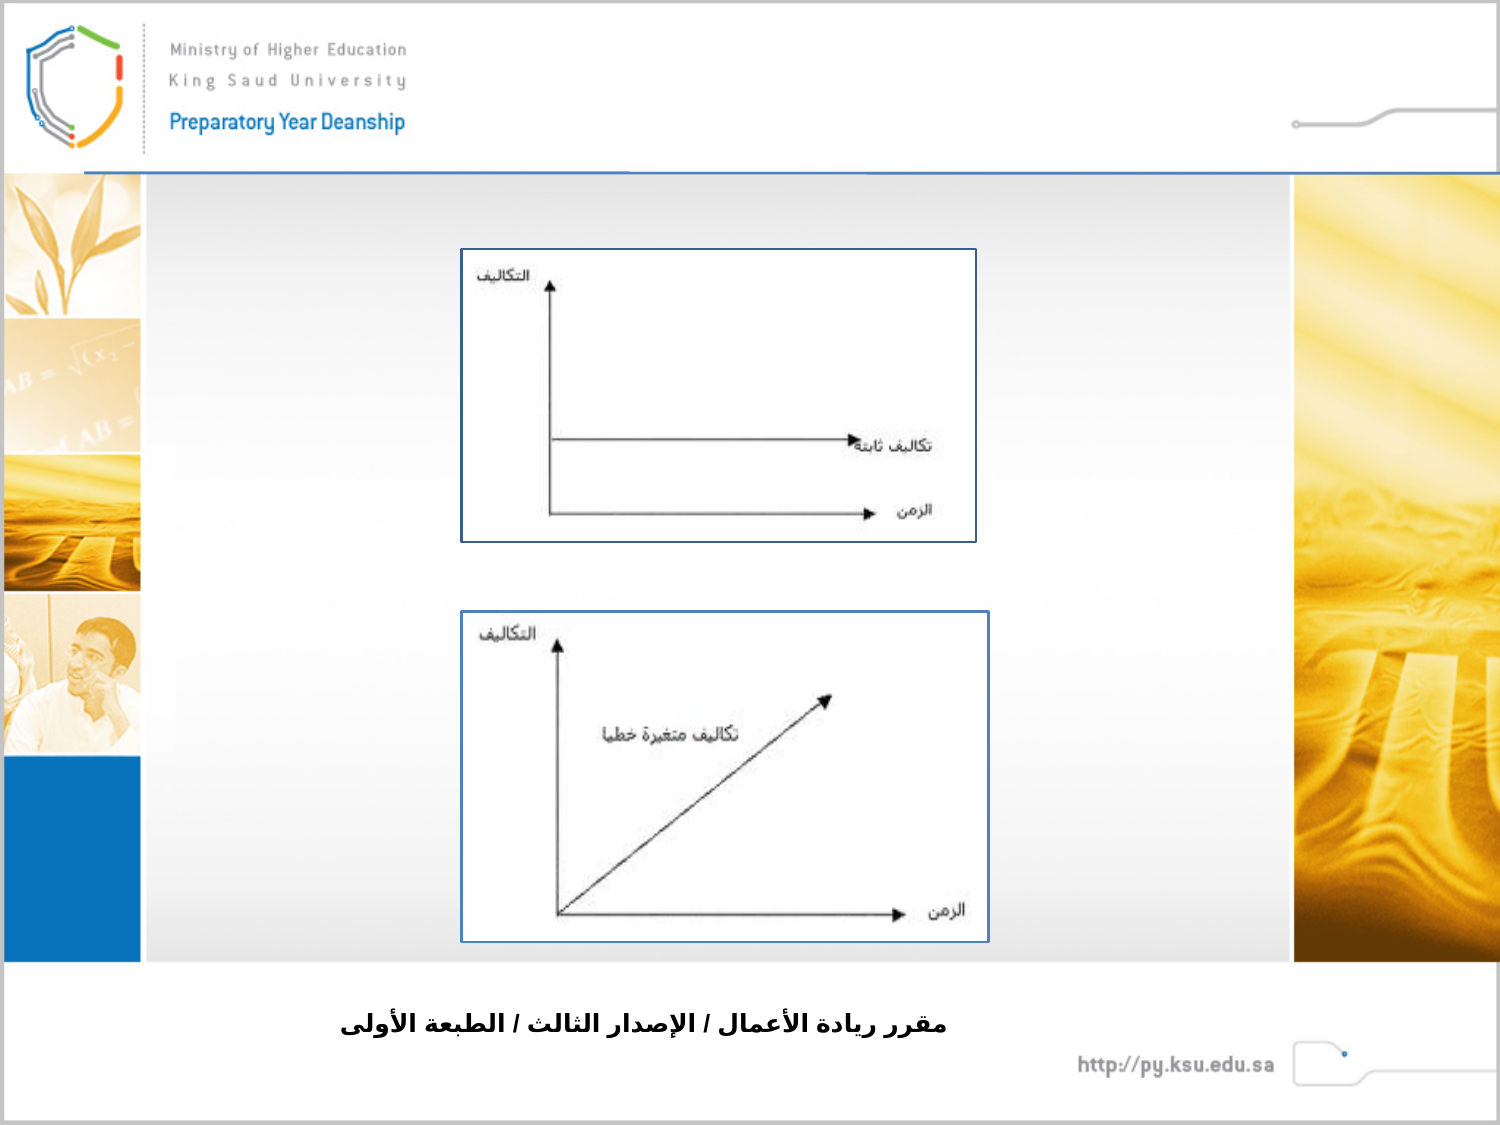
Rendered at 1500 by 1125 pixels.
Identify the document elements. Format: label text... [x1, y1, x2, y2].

picture [0, 0, 1500, 1125]
text_box مقرر ريادة الأعمال / الإصدار الثالث / الطبعة الأولى [287, 1000, 1000, 1045]
